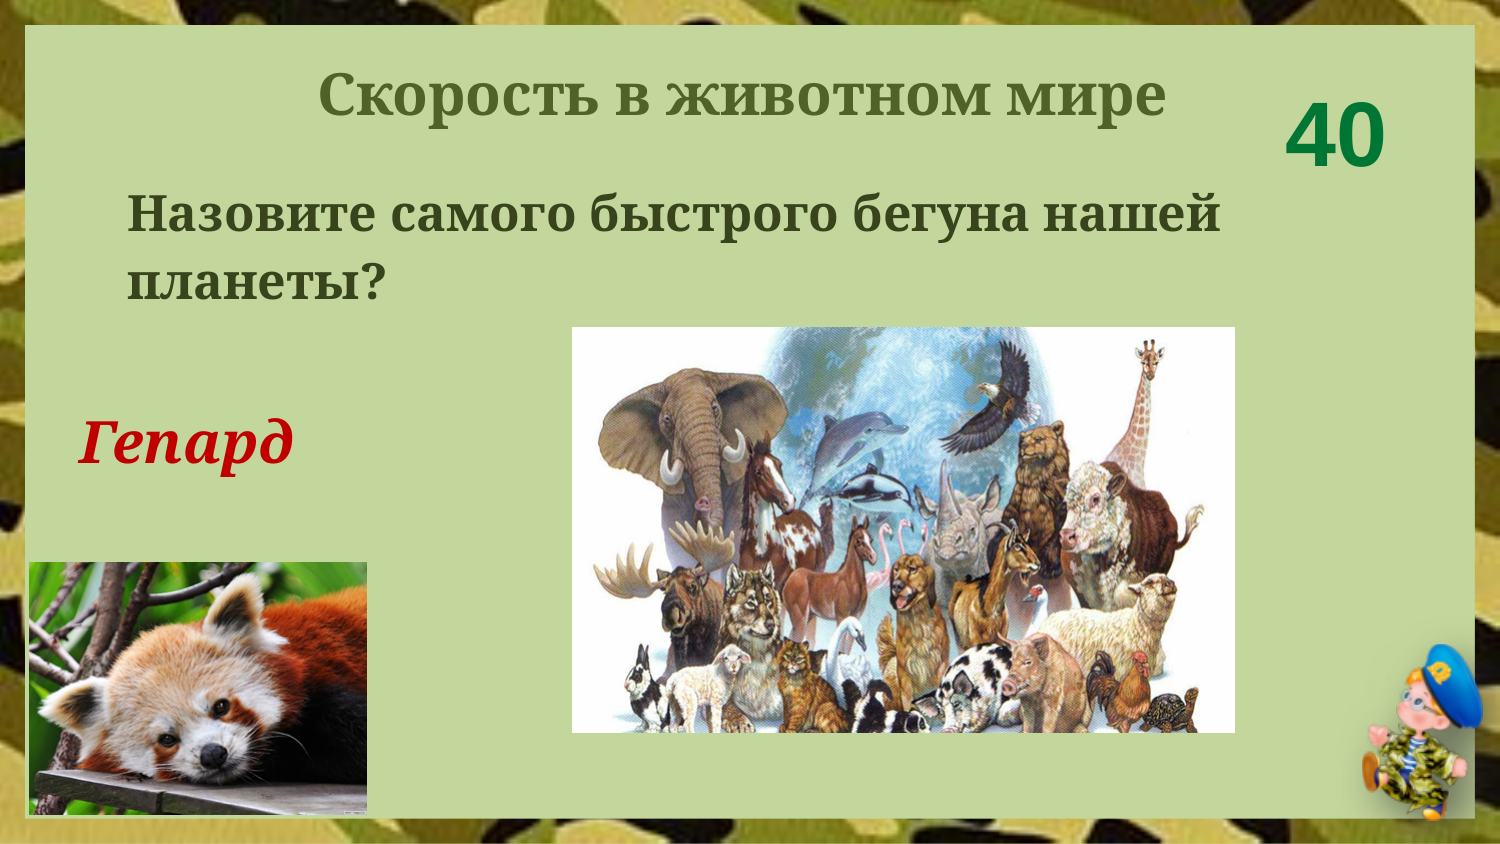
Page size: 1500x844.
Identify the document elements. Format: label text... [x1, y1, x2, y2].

text_box Скорость в животном мире [301, 50, 1200, 135]
picture [0, 0, 1500, 844]
text_box Назовите самого быстрого бегуна нашей планеты? [112, 173, 1459, 319]
text_box Гепард [64, 398, 420, 483]
text_box 40 [1266, 67, 1407, 173]
